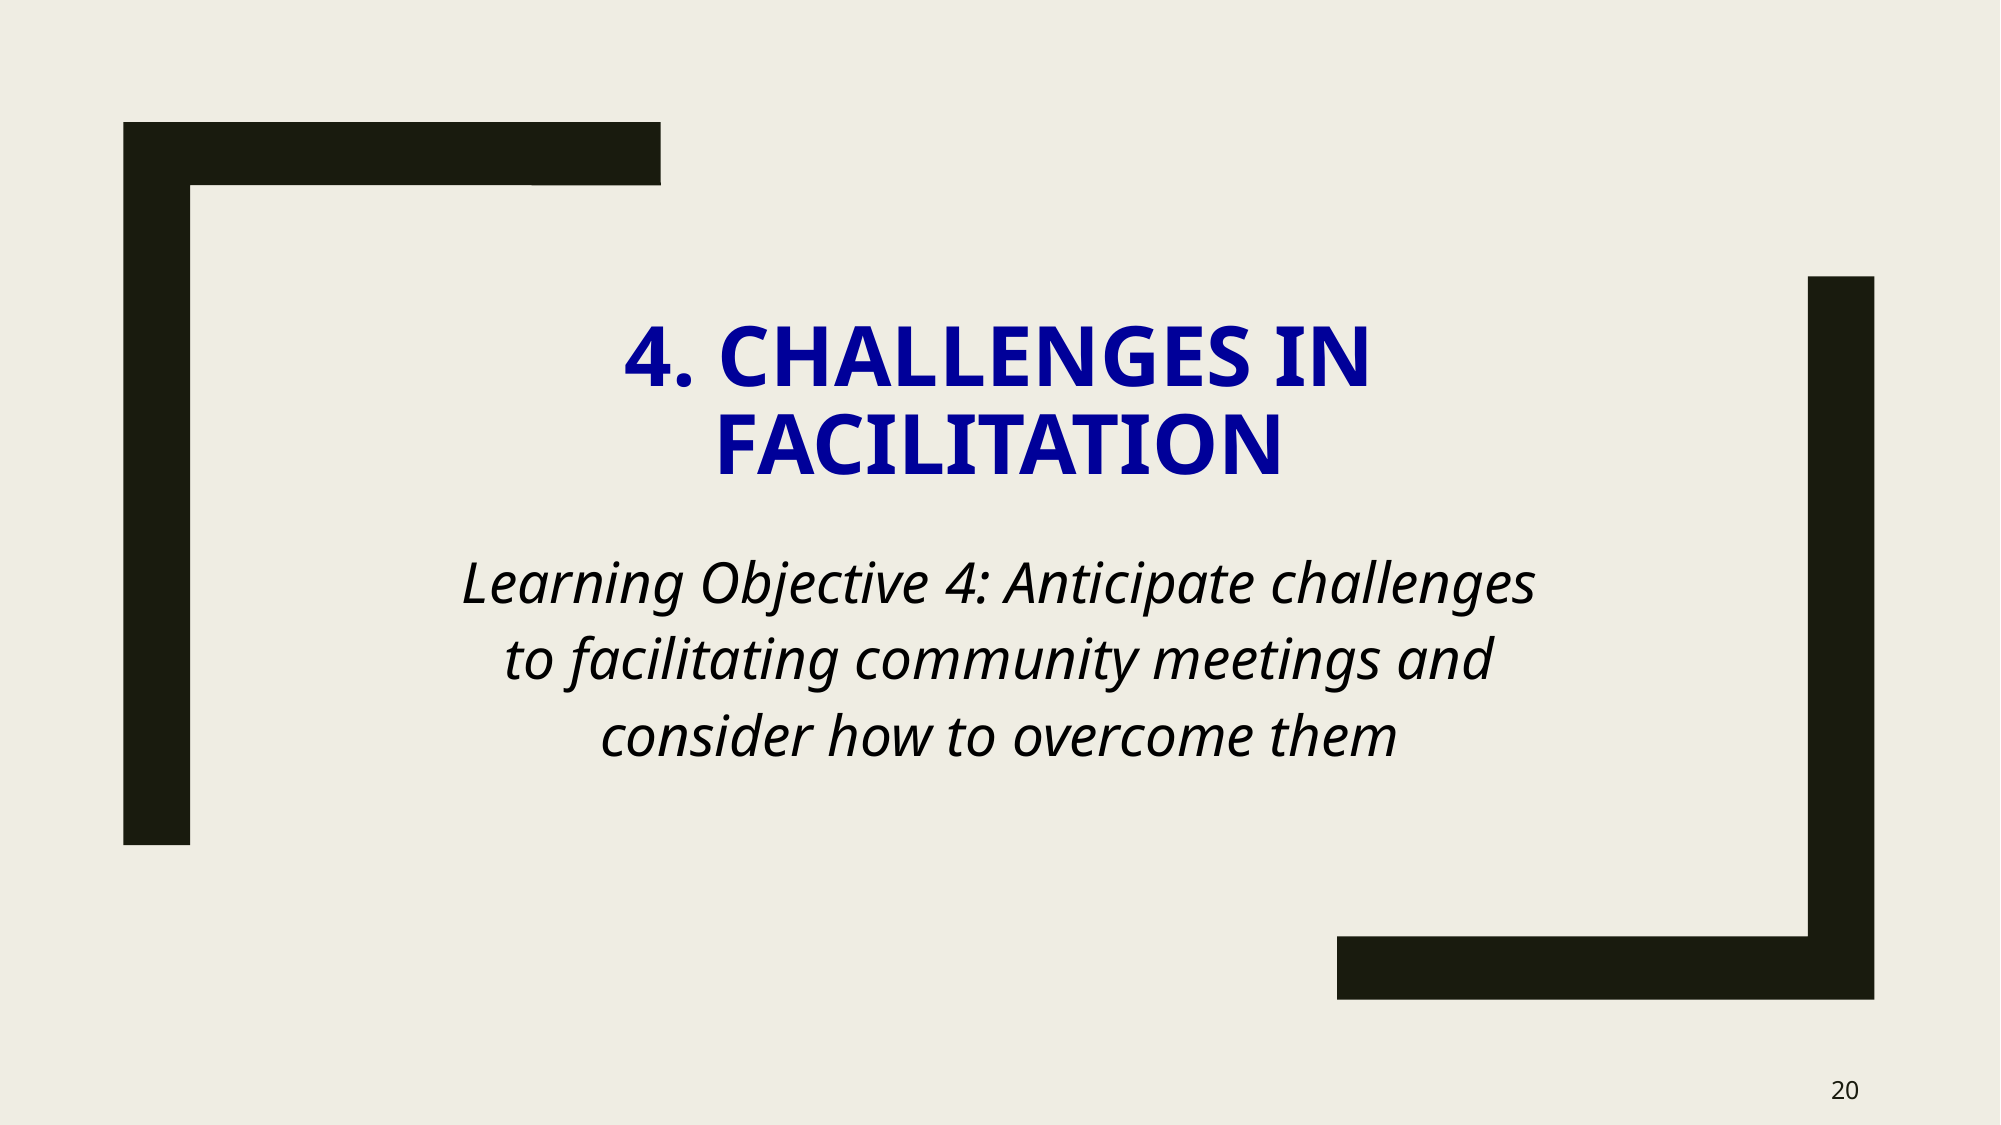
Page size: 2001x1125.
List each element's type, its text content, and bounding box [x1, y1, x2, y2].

title 4. Challenges in facilitation [314, 242, 1686, 501]
slide_number 20 [1612, 1058, 1875, 1125]
subtitle Learning Objective 4: Anticipate challenges to facilitating community meetings and consider how to overcome them [439, 531, 1561, 825]
